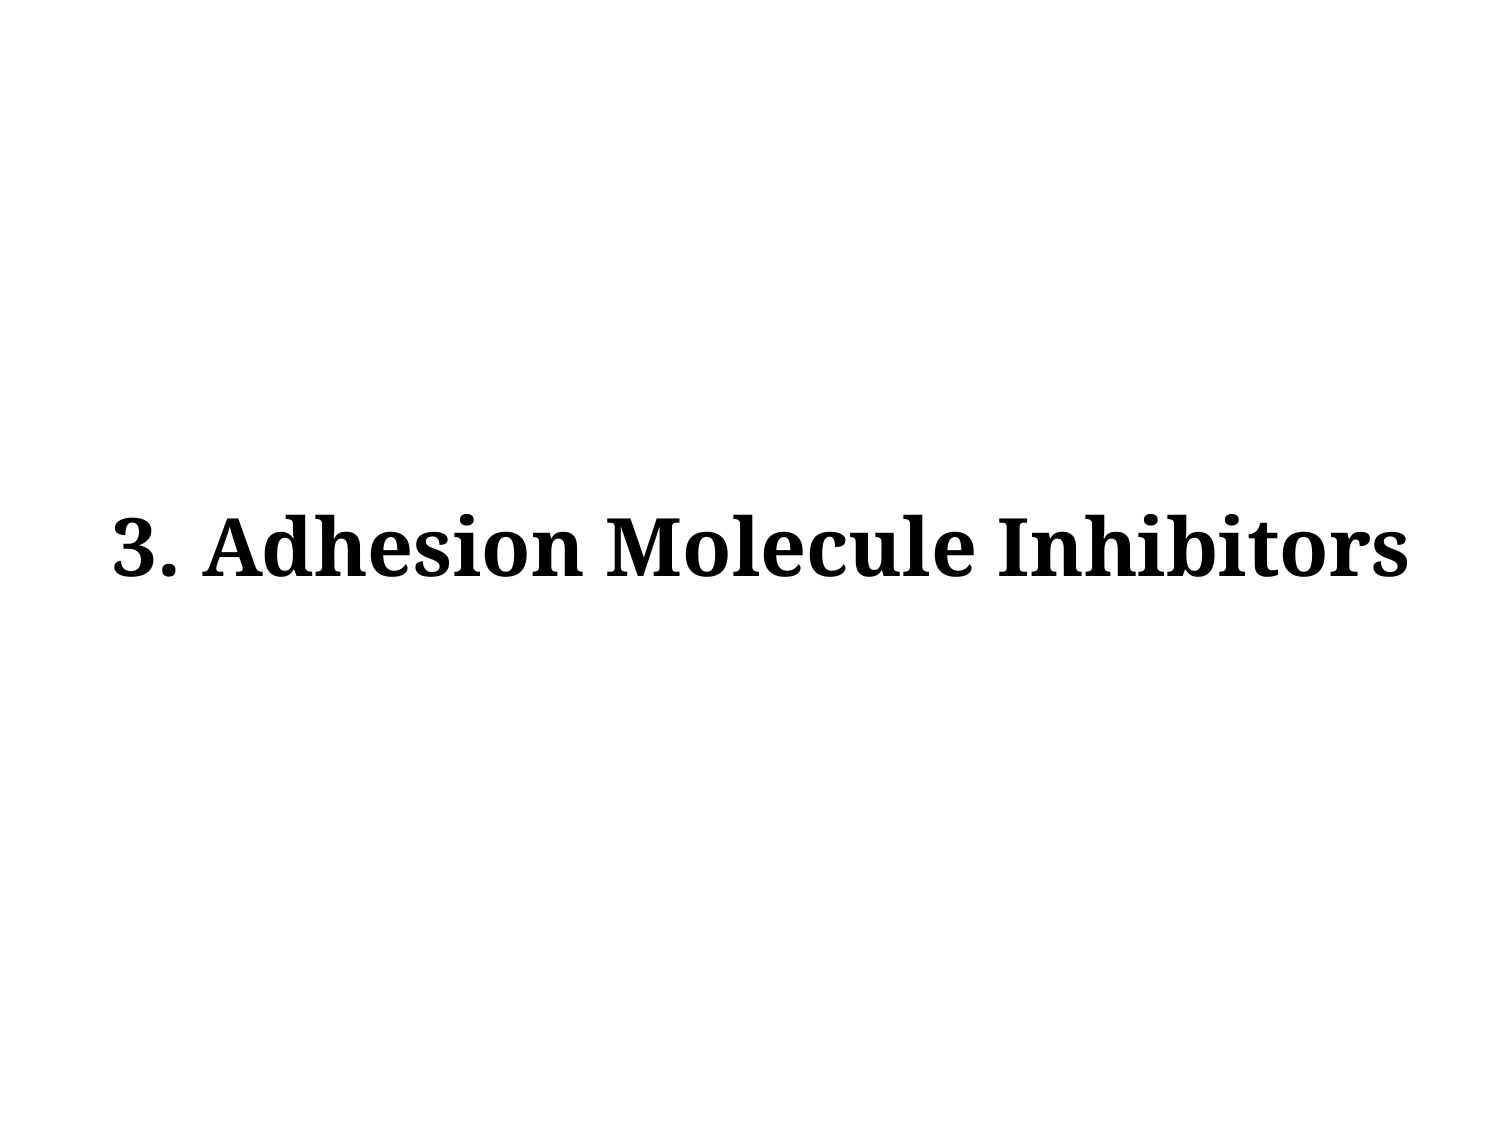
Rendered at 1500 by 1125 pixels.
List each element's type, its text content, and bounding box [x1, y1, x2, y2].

title 3. Adhesion Molecule Inhibitors [87, 450, 1438, 638]
